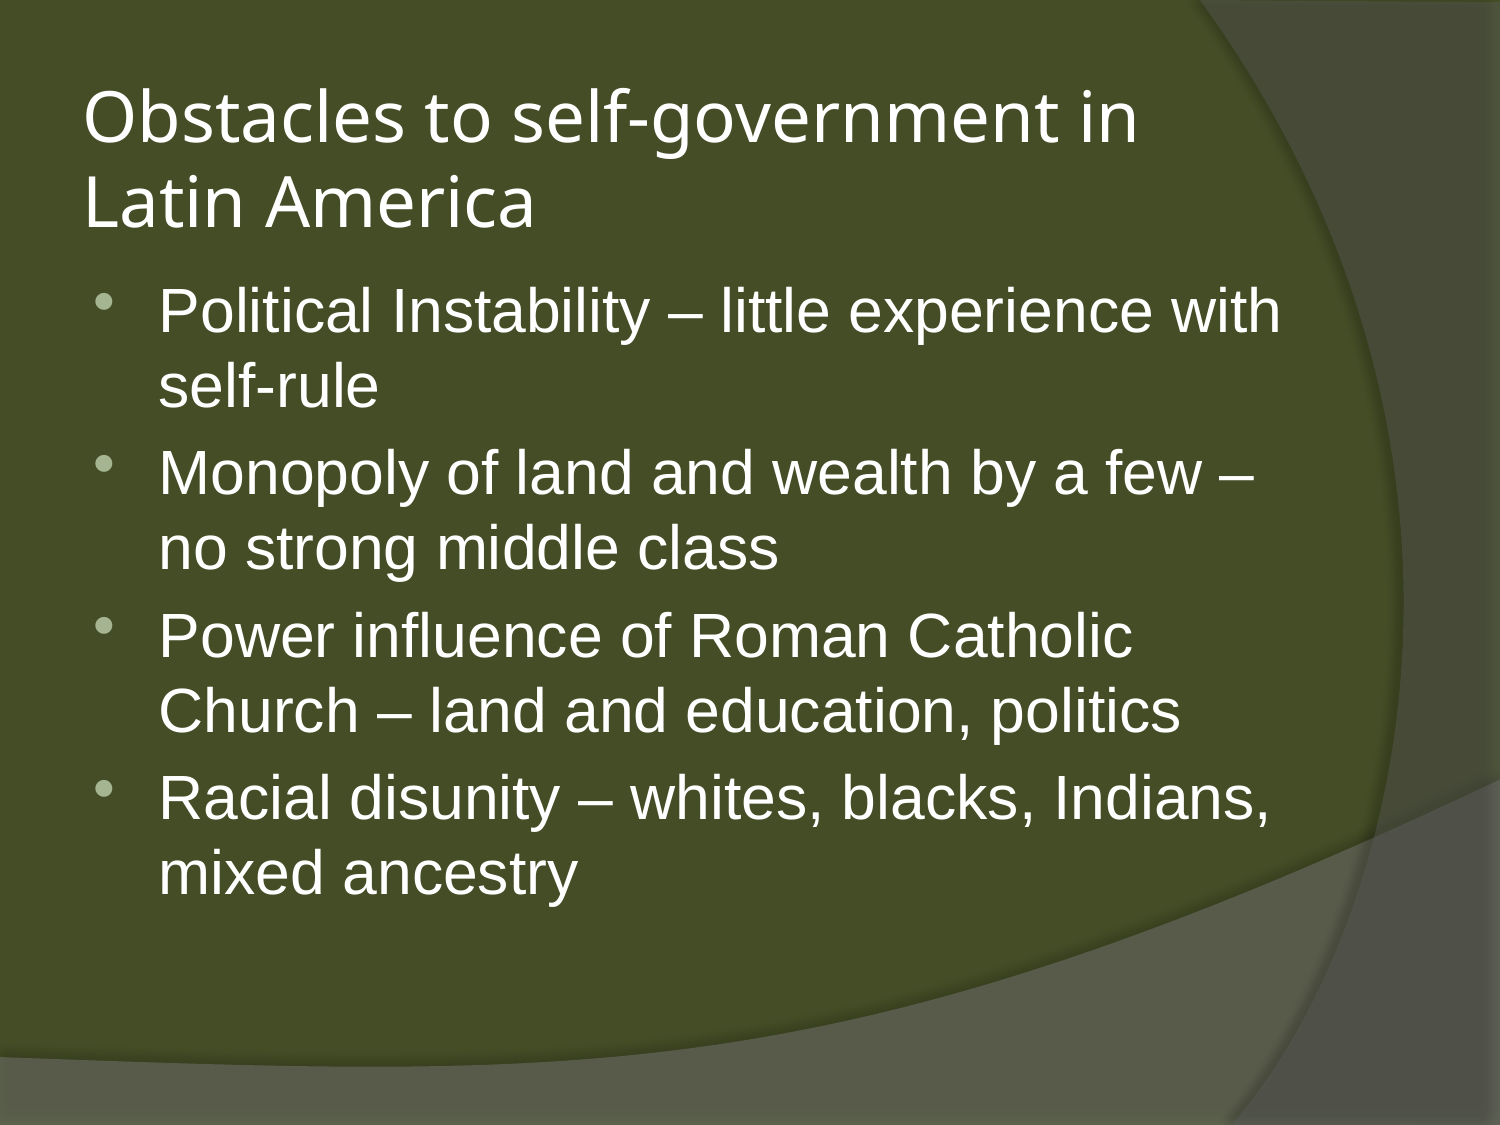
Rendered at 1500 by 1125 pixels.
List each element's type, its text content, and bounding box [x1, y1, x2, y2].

title Obstacles to self-government in Latin America [75, 62, 1300, 250]
list Political Instability – little experience with self-rule Monopoly of land and wealth by a few – no strong middle class Power influence of Roman Catholic Church – land and education, politics Racial disunity – whites, blacks, Indians, mixed ancestry [75, 262, 1300, 1005]
